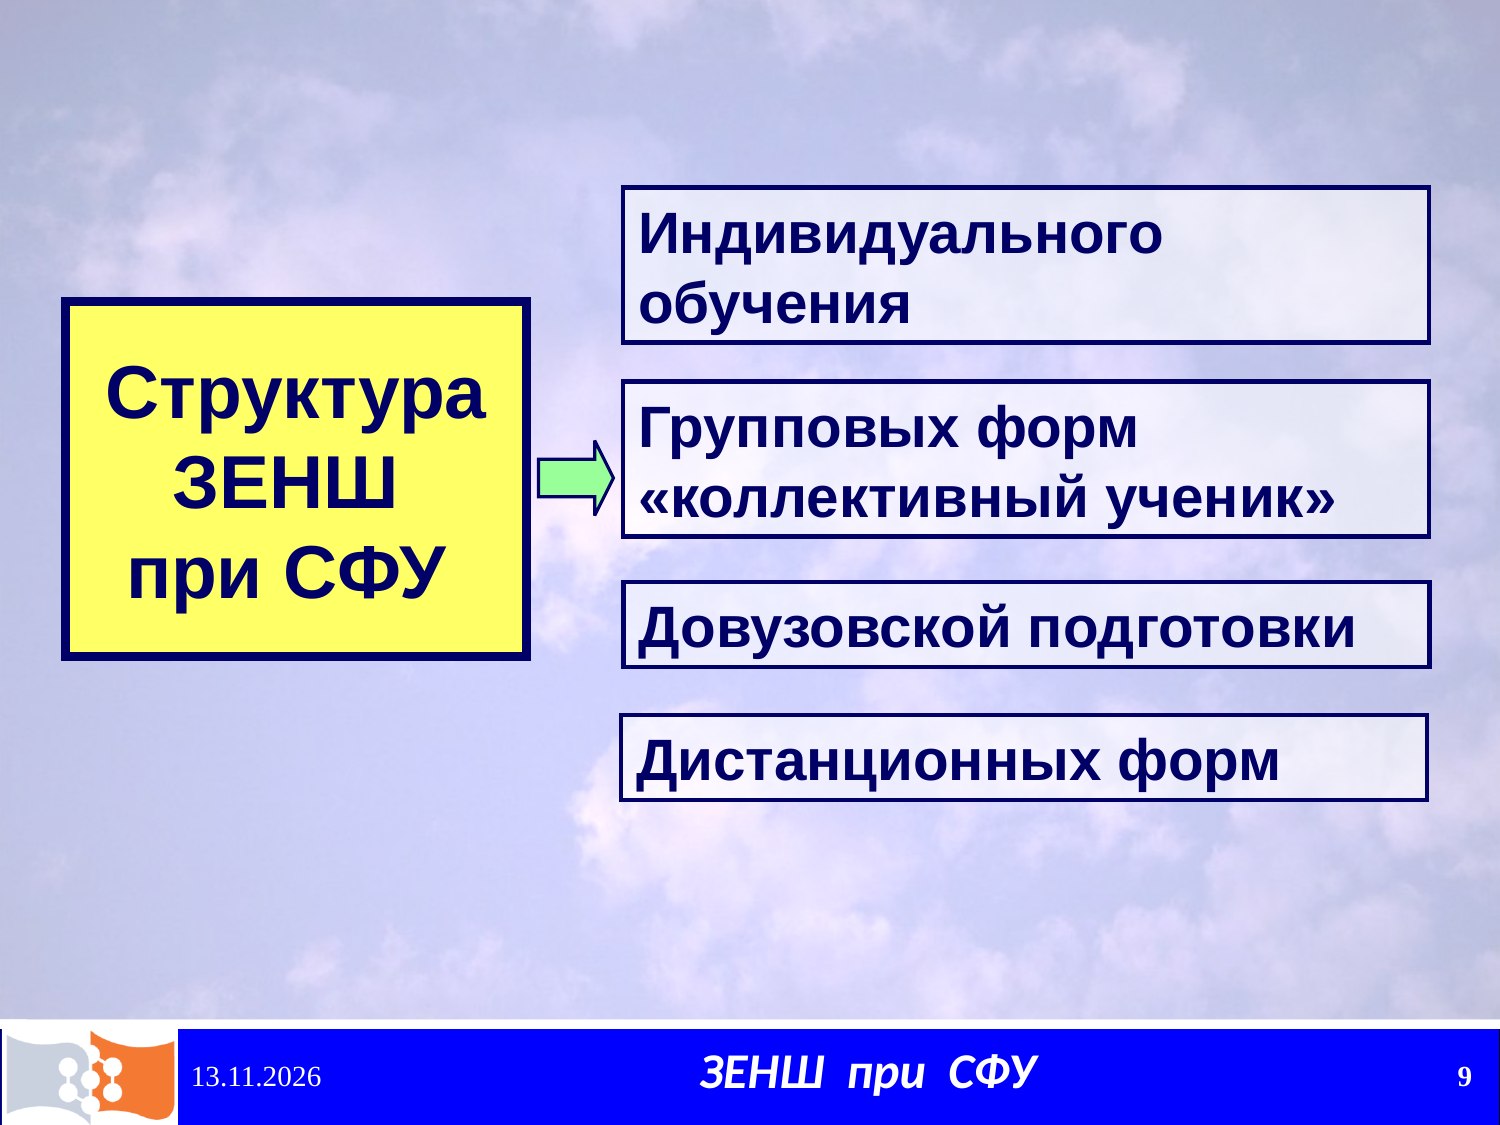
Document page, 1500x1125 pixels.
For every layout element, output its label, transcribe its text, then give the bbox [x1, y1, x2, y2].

text_box Индивидуального обучения [623, 187, 1430, 343]
slide_number 9 [1174, 1049, 1488, 1125]
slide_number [175, 1049, 489, 1125]
text_box Дистанционных форм [621, 714, 1427, 800]
text_box [538, 440, 614, 516]
text_box Групповых форм «коллективный ученик» [623, 381, 1430, 537]
text_box Довузовской подготовки [623, 582, 1430, 668]
text_box Структура ЗЕНШ при СФУ [65, 301, 527, 657]
picture [2, 1029, 178, 1125]
